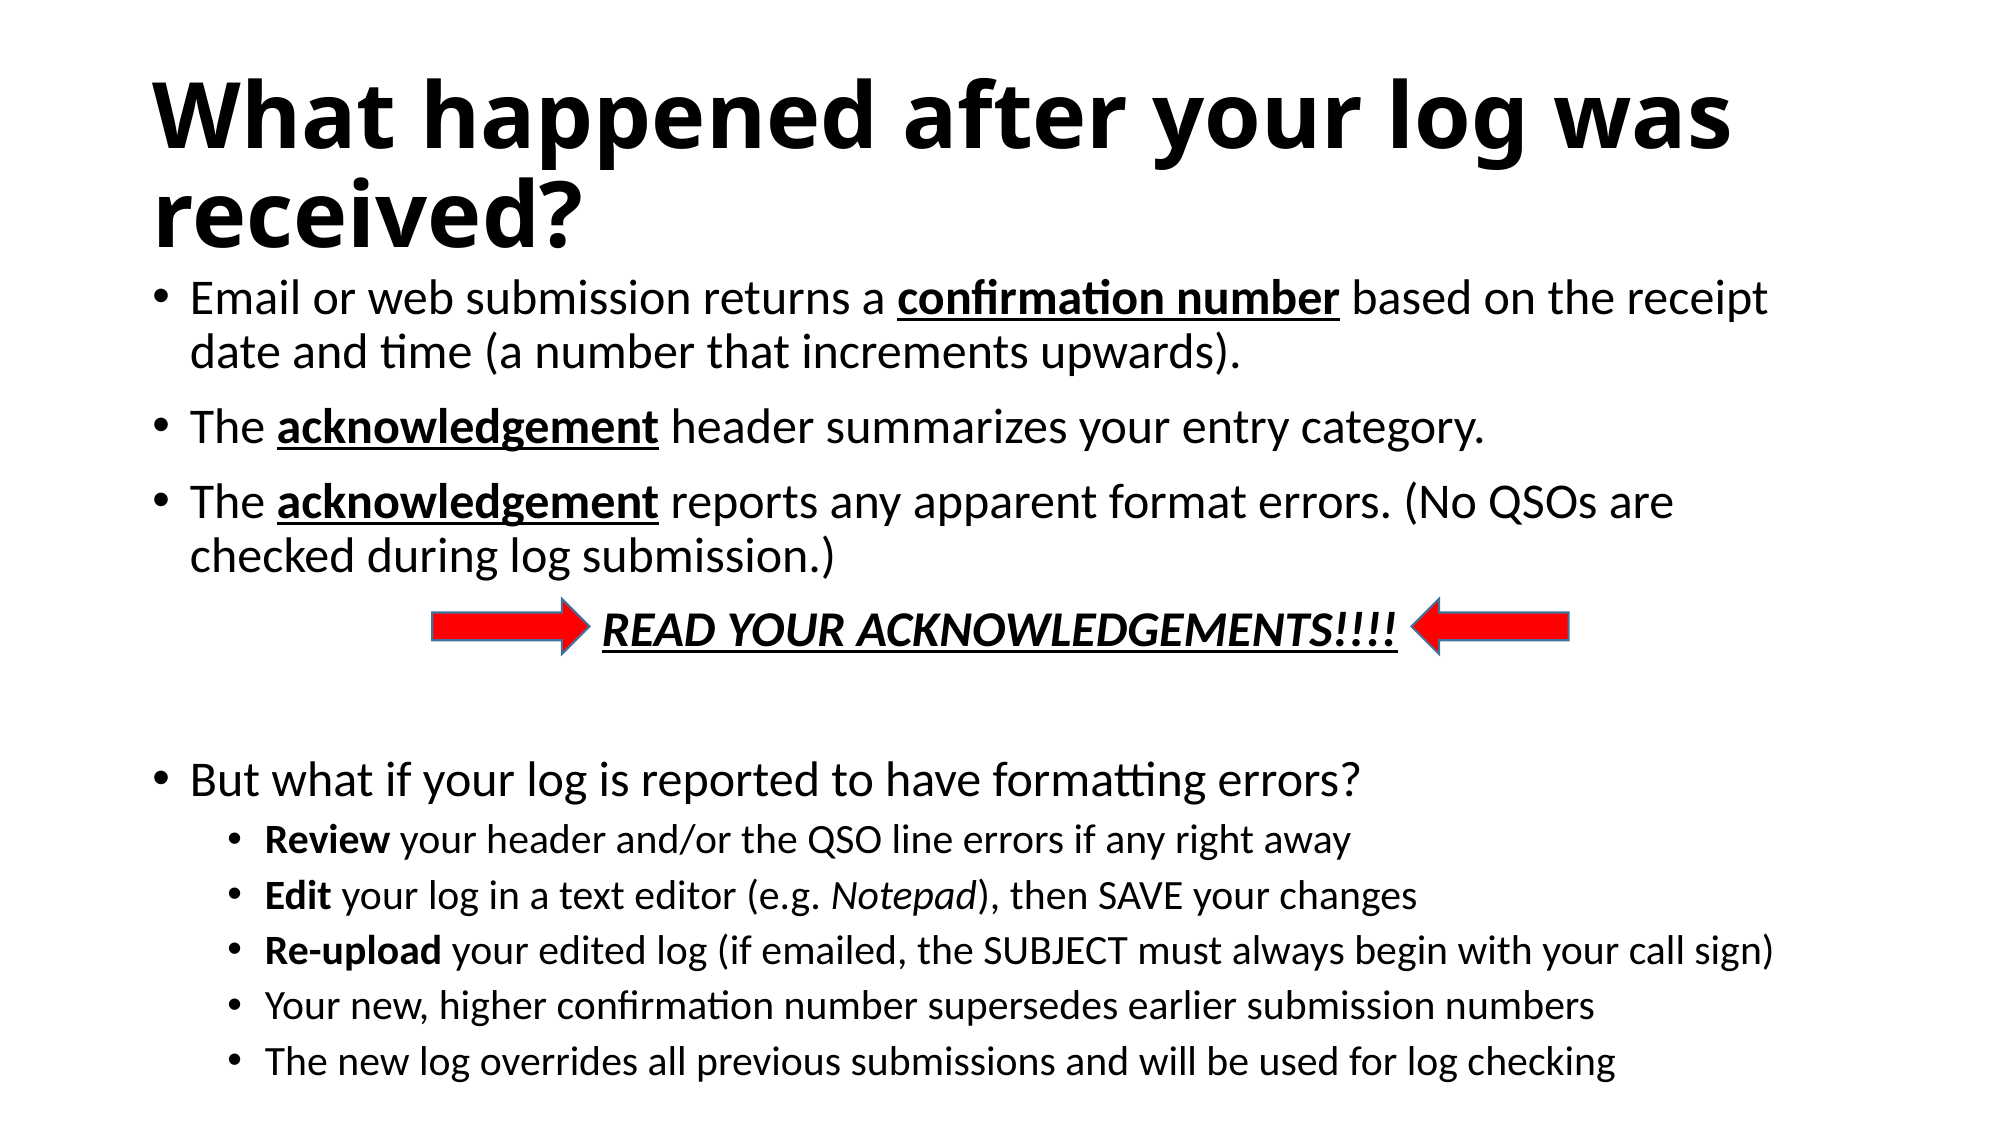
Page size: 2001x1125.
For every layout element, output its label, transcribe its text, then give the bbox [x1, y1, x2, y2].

title What happened after your log was received? [137, 59, 1863, 263]
text_box [1409, 596, 1570, 657]
text_box [431, 596, 592, 657]
list Email or web submission returns a confirmation number based on the receipt date and time (a number that increments upwards). The acknowledgement header summarizes your entry category. The acknowledgement reports any apparent format errors. (No QSOs are checked during log submission.) READ YOUR ACKNOWLEDGEMENTS!!!! But what if your log is reported to have formatting errors? Review your header and/or the QSO line errors if any right away Edit your log in a text editor (e.g. Notepad), then SAVE your changes Re-upload your edited log (if emailed, the SUBJECT must always begin with your call sign) Your new, higher confirmation number supersedes earlier submission numbers The new log overrides all previous submissions and will be used for log checking [137, 263, 1863, 1096]
